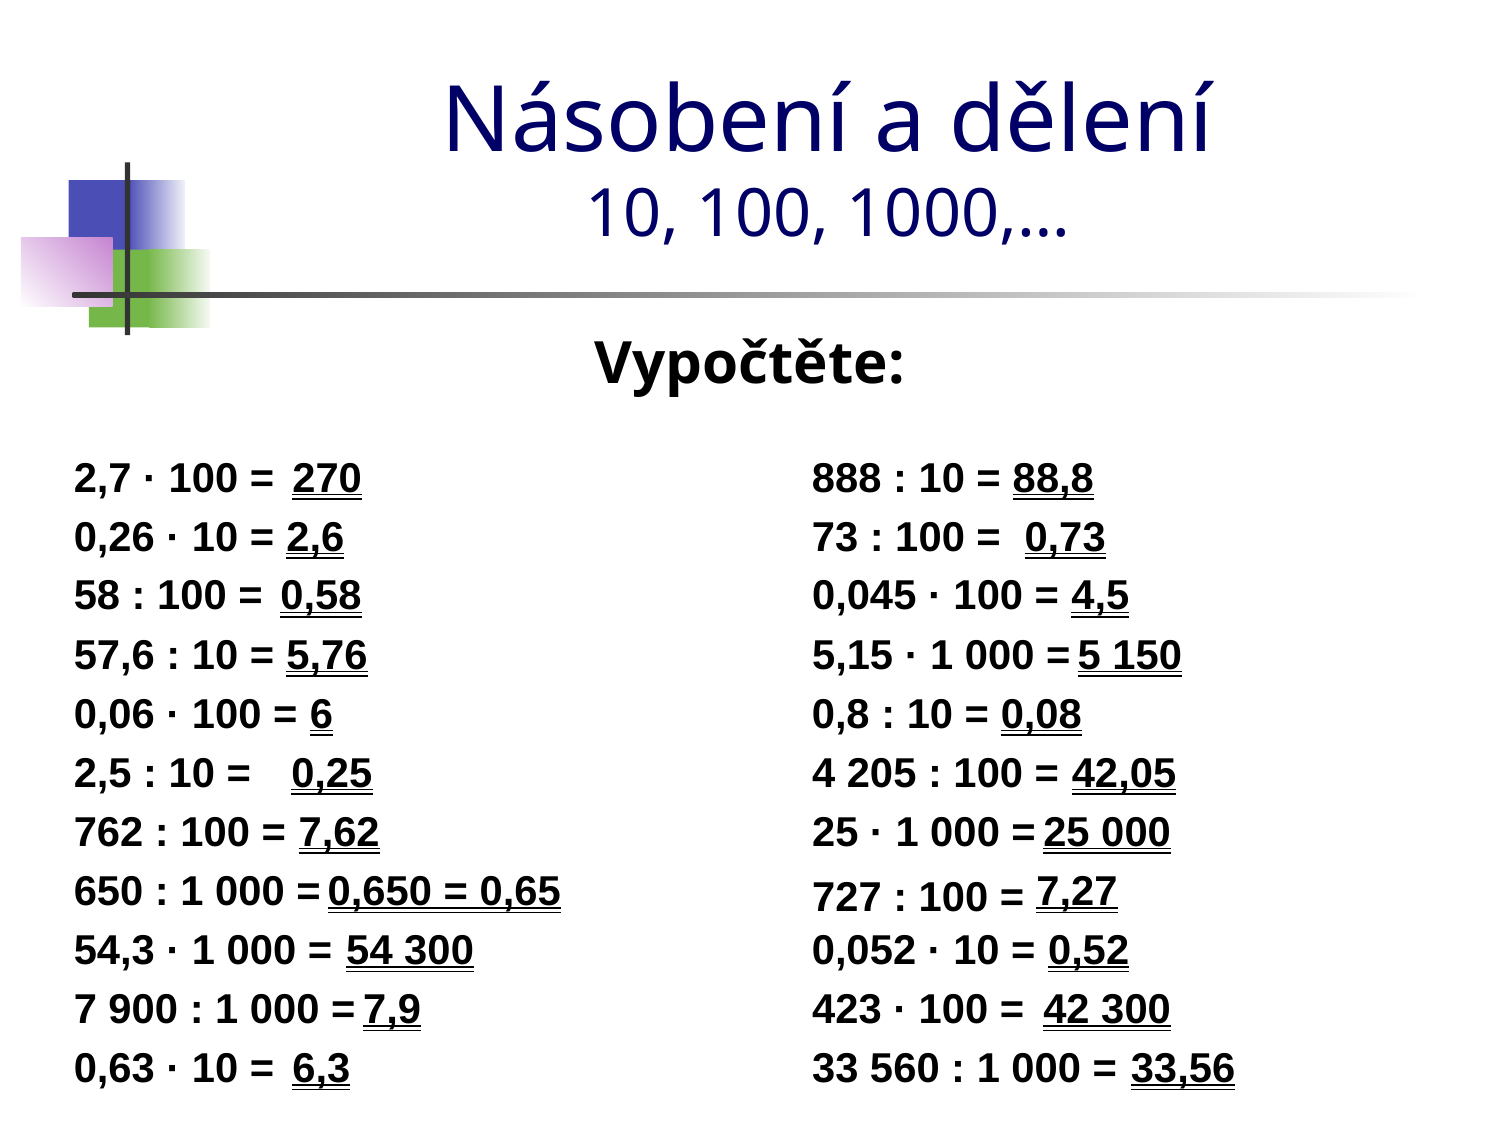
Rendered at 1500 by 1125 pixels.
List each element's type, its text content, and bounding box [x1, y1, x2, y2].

text_box 88,8 [997, 442, 1235, 508]
text_box 73 : 100 = [797, 501, 1009, 561]
text_box 33,56 [1116, 1033, 1353, 1099]
text_box 270 [277, 442, 514, 508]
text_box 57,6 : 10 = [58, 620, 271, 685]
text_box 25 · 1 000 = [797, 797, 1028, 862]
text_box 5,76 [271, 620, 508, 685]
text_box 0,63 · 10 = [58, 1033, 277, 1099]
title Násobení a dělení 10, 100, 1000,… [188, 34, 1468, 276]
text_box 6 [295, 679, 532, 744]
text_box 7,62 [283, 797, 520, 862]
text_box 762 : 100 = [59, 797, 283, 856]
text_box 2,6 [271, 501, 508, 567]
text_box 0,045 · 100 = [797, 561, 1056, 620]
text_box 0,650 = 0,65 [312, 856, 597, 922]
text_box 0,8 : 10 = [797, 679, 986, 738]
text_box 6,3 [277, 1033, 514, 1099]
text_box 4 205 : 100 = [797, 738, 1057, 797]
text_box 54 300 [331, 915, 568, 981]
text_box 423 · 100 = [797, 974, 1028, 1033]
text_box 888 : 10 = [797, 442, 997, 501]
text_box 0,26 · 10 = [58, 501, 271, 561]
text_box 7,9 [348, 974, 585, 1040]
text_box 0,73 [1009, 501, 1246, 567]
text_box 58 : 100 = [58, 561, 265, 620]
text_box 0,06 · 100 = [59, 679, 295, 738]
text_box 727 : 100 = [797, 862, 1021, 915]
text_box 0,052 · 10 = [797, 915, 1033, 974]
text_box 25 000 [1028, 797, 1265, 862]
text_box 5,15 · 1 000 = [797, 620, 1062, 679]
text_box 7,27 [1021, 856, 1258, 922]
text_box 33 560 : 1 000 = [797, 1033, 1116, 1099]
text_box 650 : 1 000 = [59, 856, 312, 915]
text_box 0,08 [986, 679, 1223, 744]
text_box 42 300 [1028, 974, 1265, 1040]
text_box 5 150 [1062, 620, 1300, 685]
text_box Vypočtěte: [0, 317, 1500, 399]
text_box 54,3 · 1 000 = [59, 915, 331, 974]
text_box 0,25 [276, 738, 513, 803]
text_box 4,5 [1056, 561, 1293, 626]
text_box 7 900 : 1 000 = [58, 974, 348, 1033]
text_box 0,52 [1033, 915, 1270, 981]
text_box 2,5 : 10 = [58, 738, 276, 803]
text_box 2,7 · 100 = [58, 442, 277, 501]
text_box 42,05 [1057, 738, 1294, 803]
text_box 0,58 [265, 561, 502, 626]
